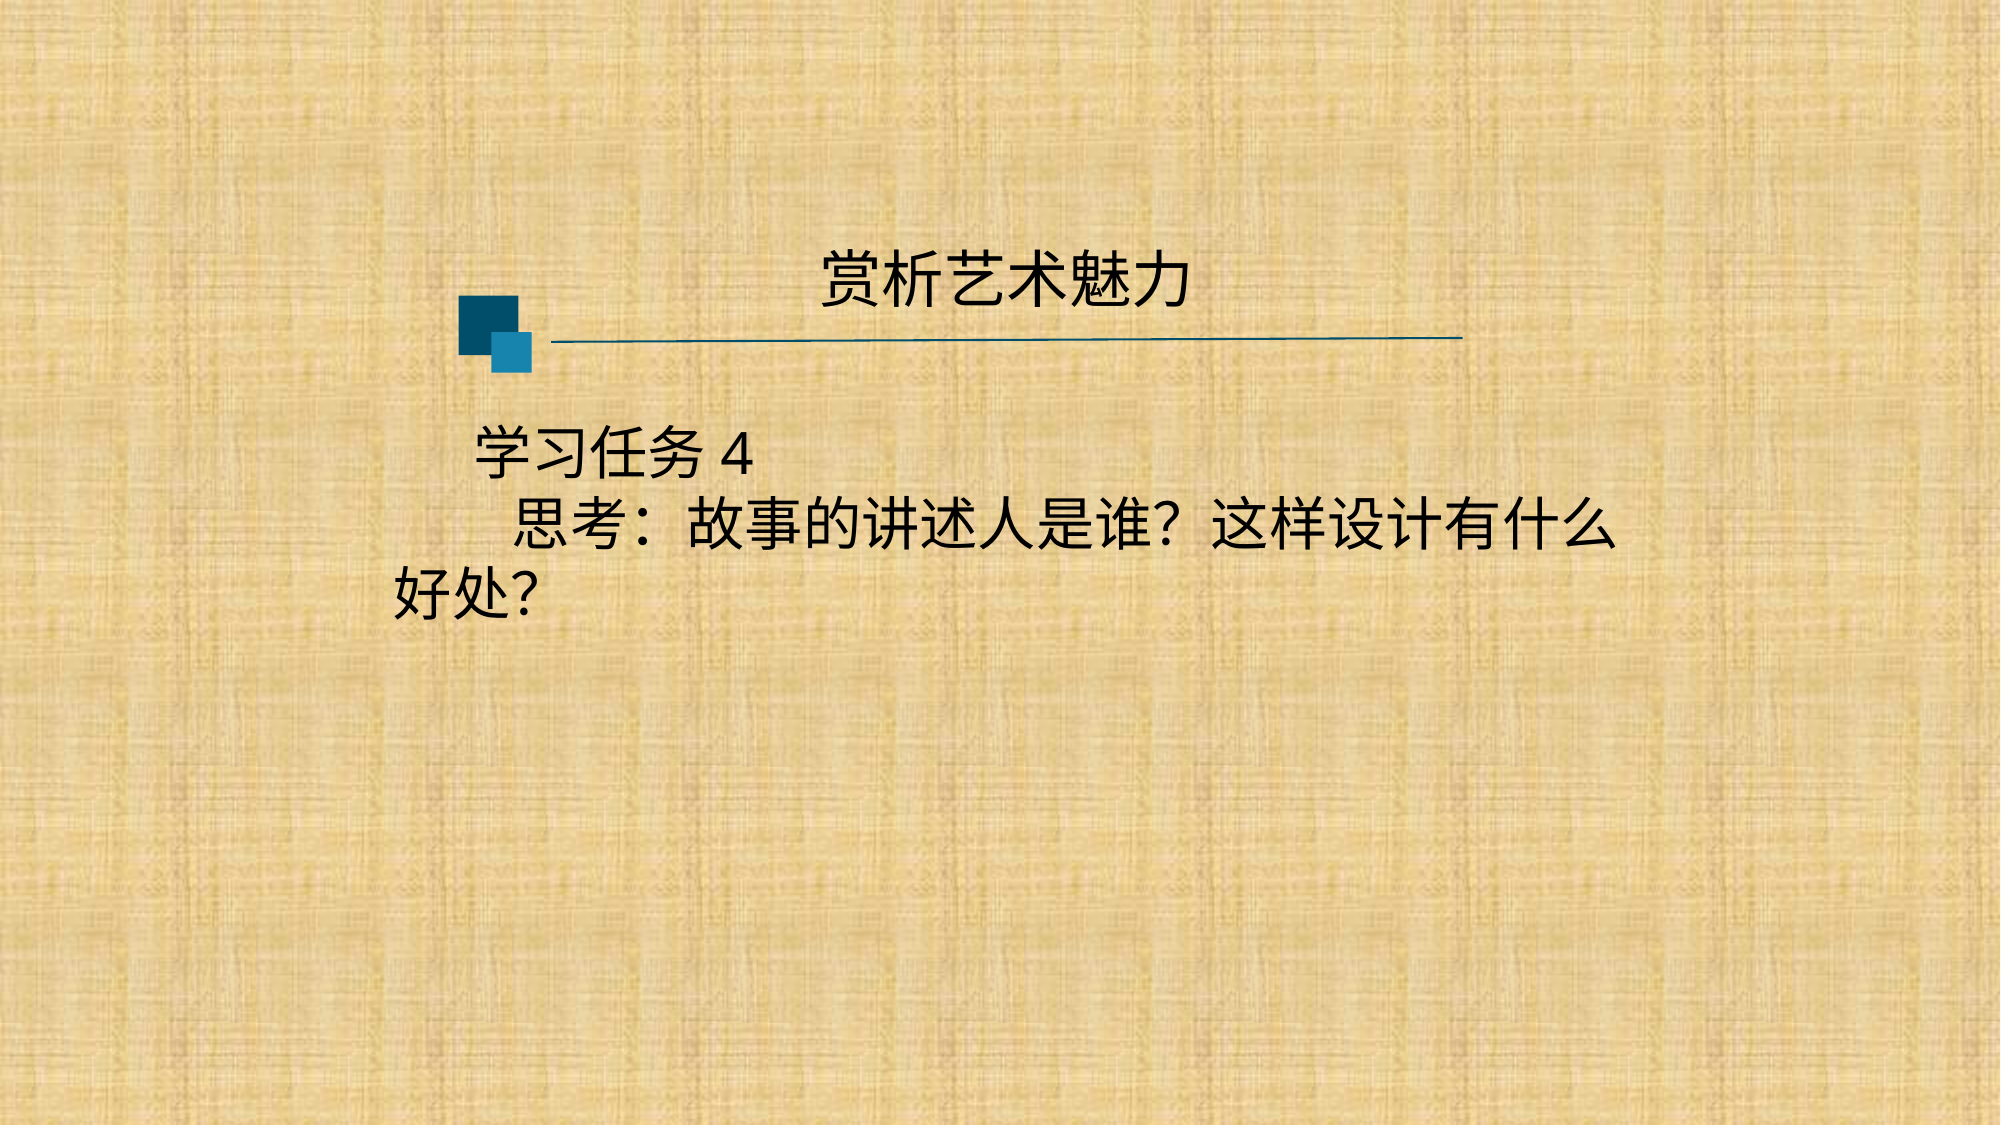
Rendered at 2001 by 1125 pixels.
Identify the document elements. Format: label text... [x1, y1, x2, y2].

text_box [458, 295, 532, 373]
text_box 赏析艺术魅力 [551, 232, 1463, 322]
picture [0, 0, 2001, 1125]
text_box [551, 337, 1463, 342]
text_box 学习任务4 思考：故事的讲述人是谁？这样设计有什么好处？ [379, 409, 1635, 774]
